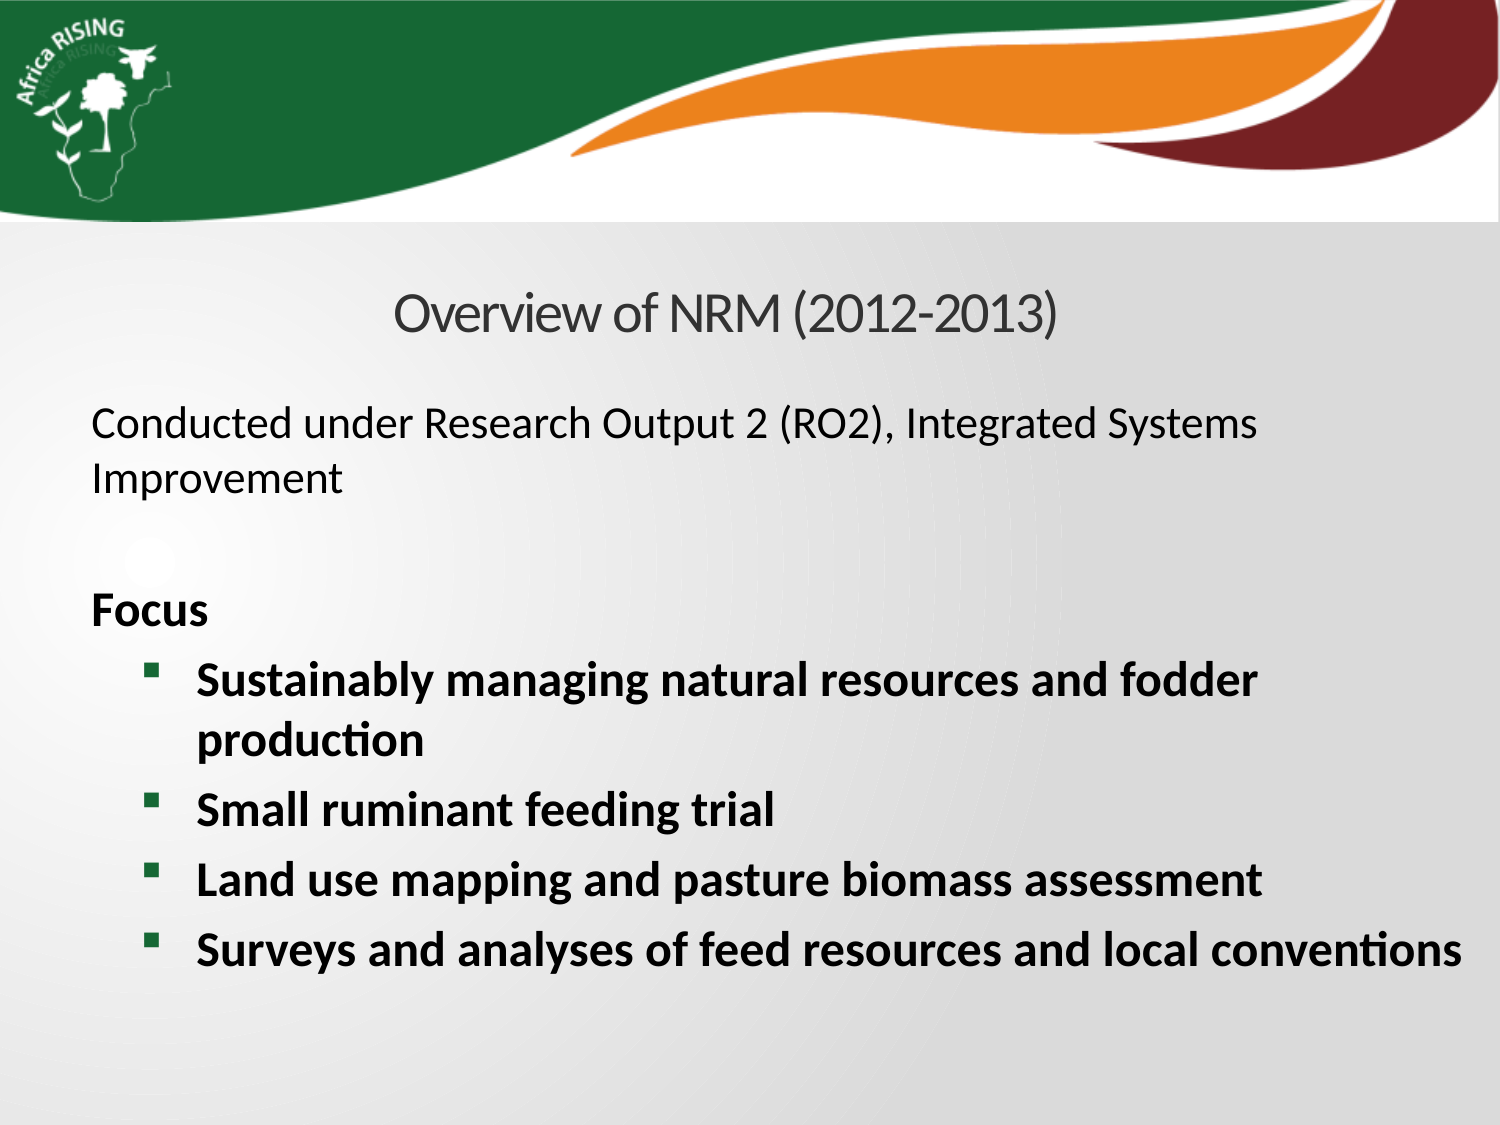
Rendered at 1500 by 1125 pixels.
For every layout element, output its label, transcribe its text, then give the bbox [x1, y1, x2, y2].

picture [0, 0, 1499, 222]
list Conducted under Research Output 2 (RO2), Integrated Systems Improvement Focus Sustainably managing natural resources and fodder production Small ruminant feeding trial Land use mapping and pasture biomass assessment Surveys and analyses of feed resources and local conventions [76, 385, 1483, 1024]
title Overview of NRM (2012-2013) [53, 267, 1424, 362]
